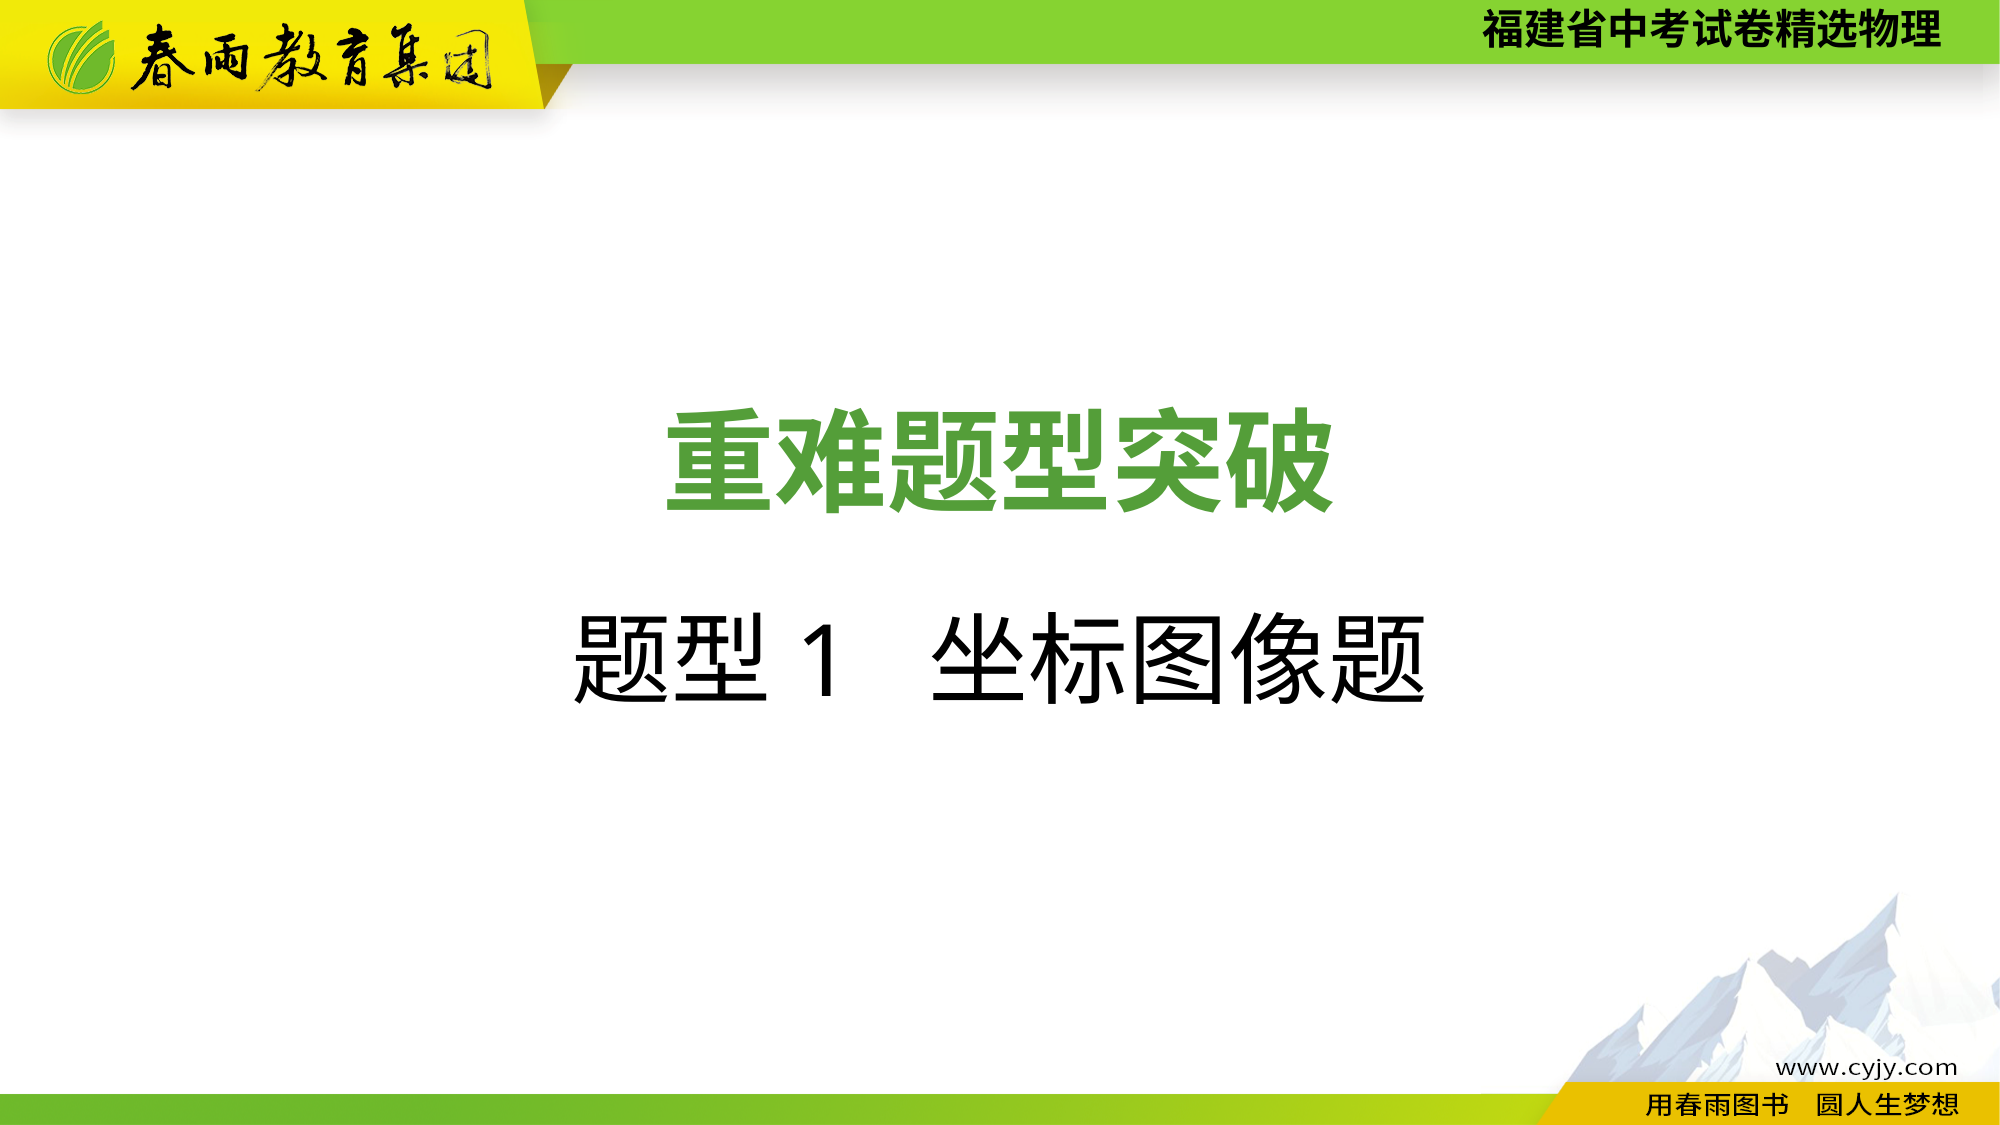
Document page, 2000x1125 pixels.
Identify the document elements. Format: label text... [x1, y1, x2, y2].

picture [0, 0, 2000, 1125]
text_box 题型1 坐标图像题 [54, 528, 1946, 724]
text_box 重难题型突破 [54, 316, 1946, 528]
